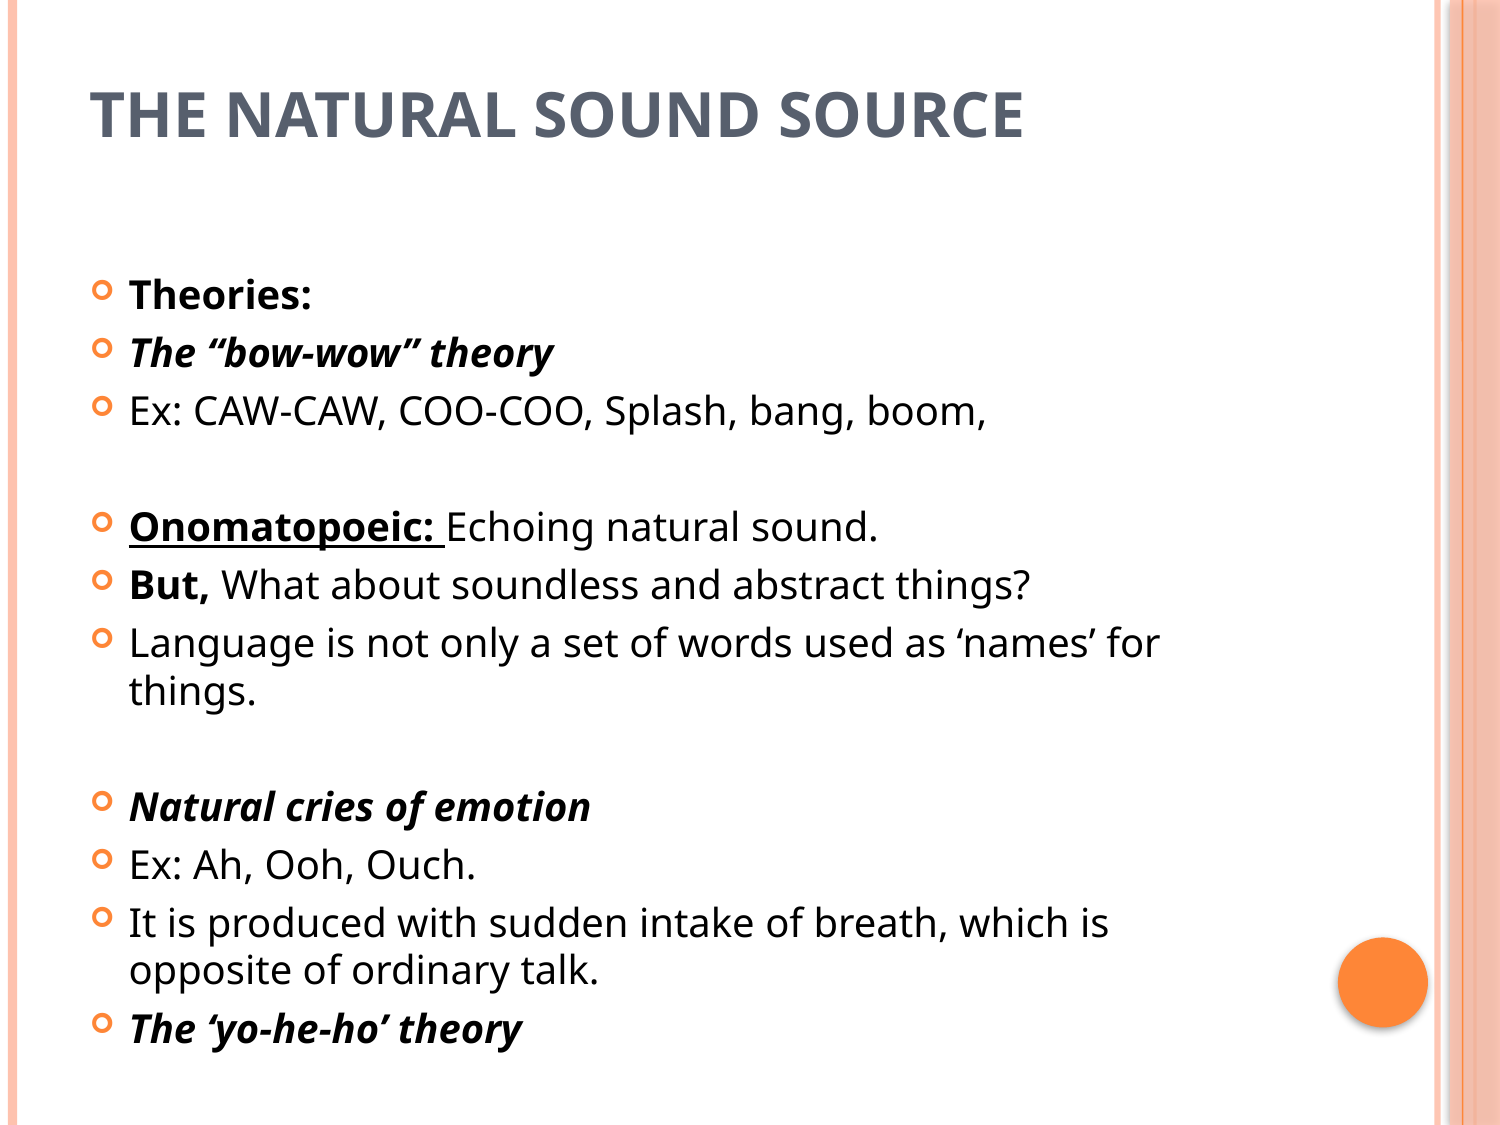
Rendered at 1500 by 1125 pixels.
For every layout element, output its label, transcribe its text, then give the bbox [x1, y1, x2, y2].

list Theories: The “bow-wow” theory Ex: CAW-CAW, COO-COO, Splash, bang, boom, Onomatopoeic: Echoing natural sound. But, What about soundless and abstract things? Language is not only a set of words used as ‘names’ for things. Natural cries of emotion Ex: Ah, Ooh, Ouch. It is produced with sudden intake of breath, which is opposite of ordinary talk. The ‘yo-he-ho’ theory [75, 262, 1300, 1062]
title The natural sound source [75, 45, 1300, 233]
